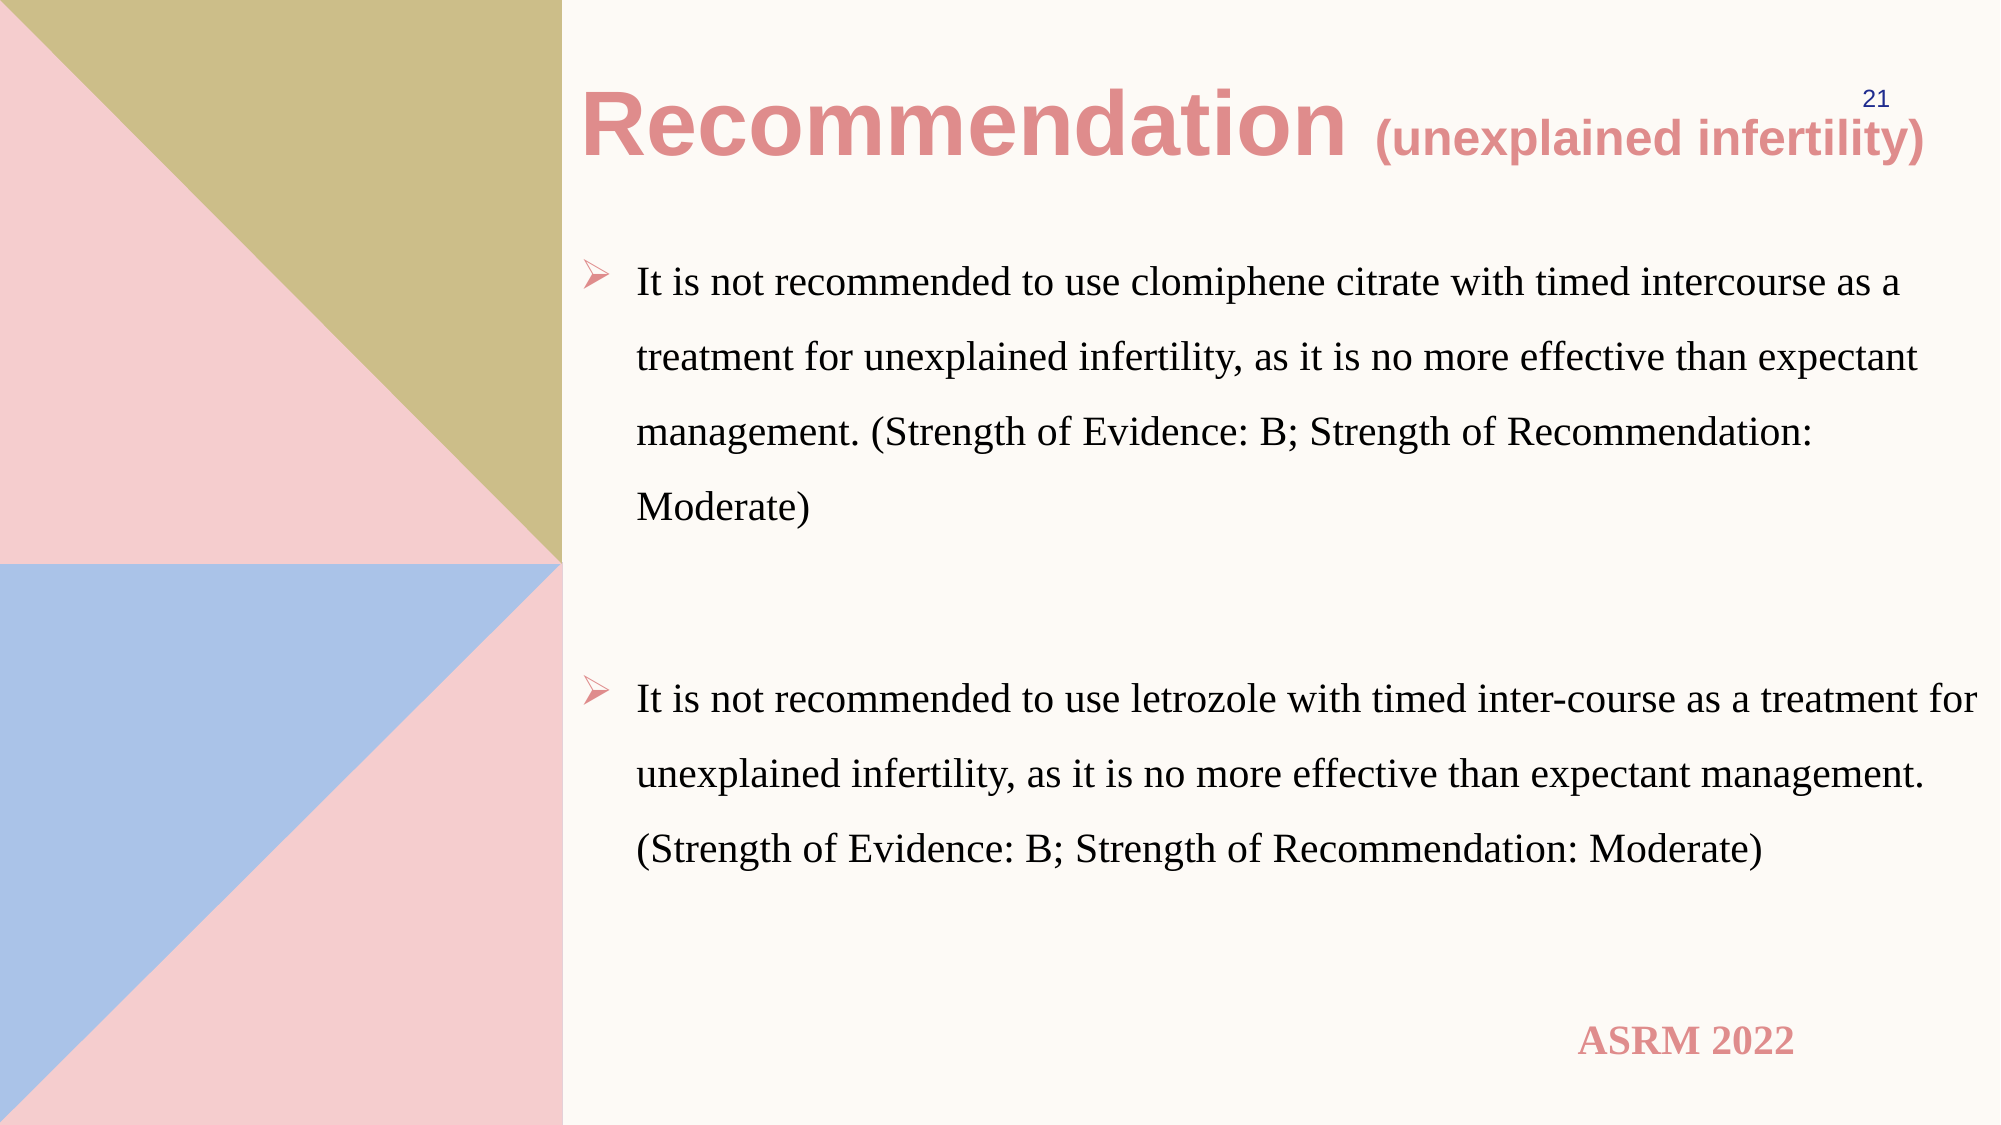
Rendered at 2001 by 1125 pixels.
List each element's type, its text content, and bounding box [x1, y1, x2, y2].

slide_number 21 [1795, 75, 1958, 120]
list It is not recommended to use clomiphene citrate with timed intercourse as a treatment for unexplained infertility, as it is no more effective than expectant management. (Strength of Evidence: B; Strength of Recommendation: Moderate) It is not recommended to use letrozole with timed inter-course as a treatment for unexplained infertility, as it is no more effective than expectant management. (Strength of Evidence: B; Strength of Recommendation: Moderate) ASRM 2022 [565, 221, 2000, 1125]
title Recommendation (unexplained infertility) [565, 56, 2000, 187]
